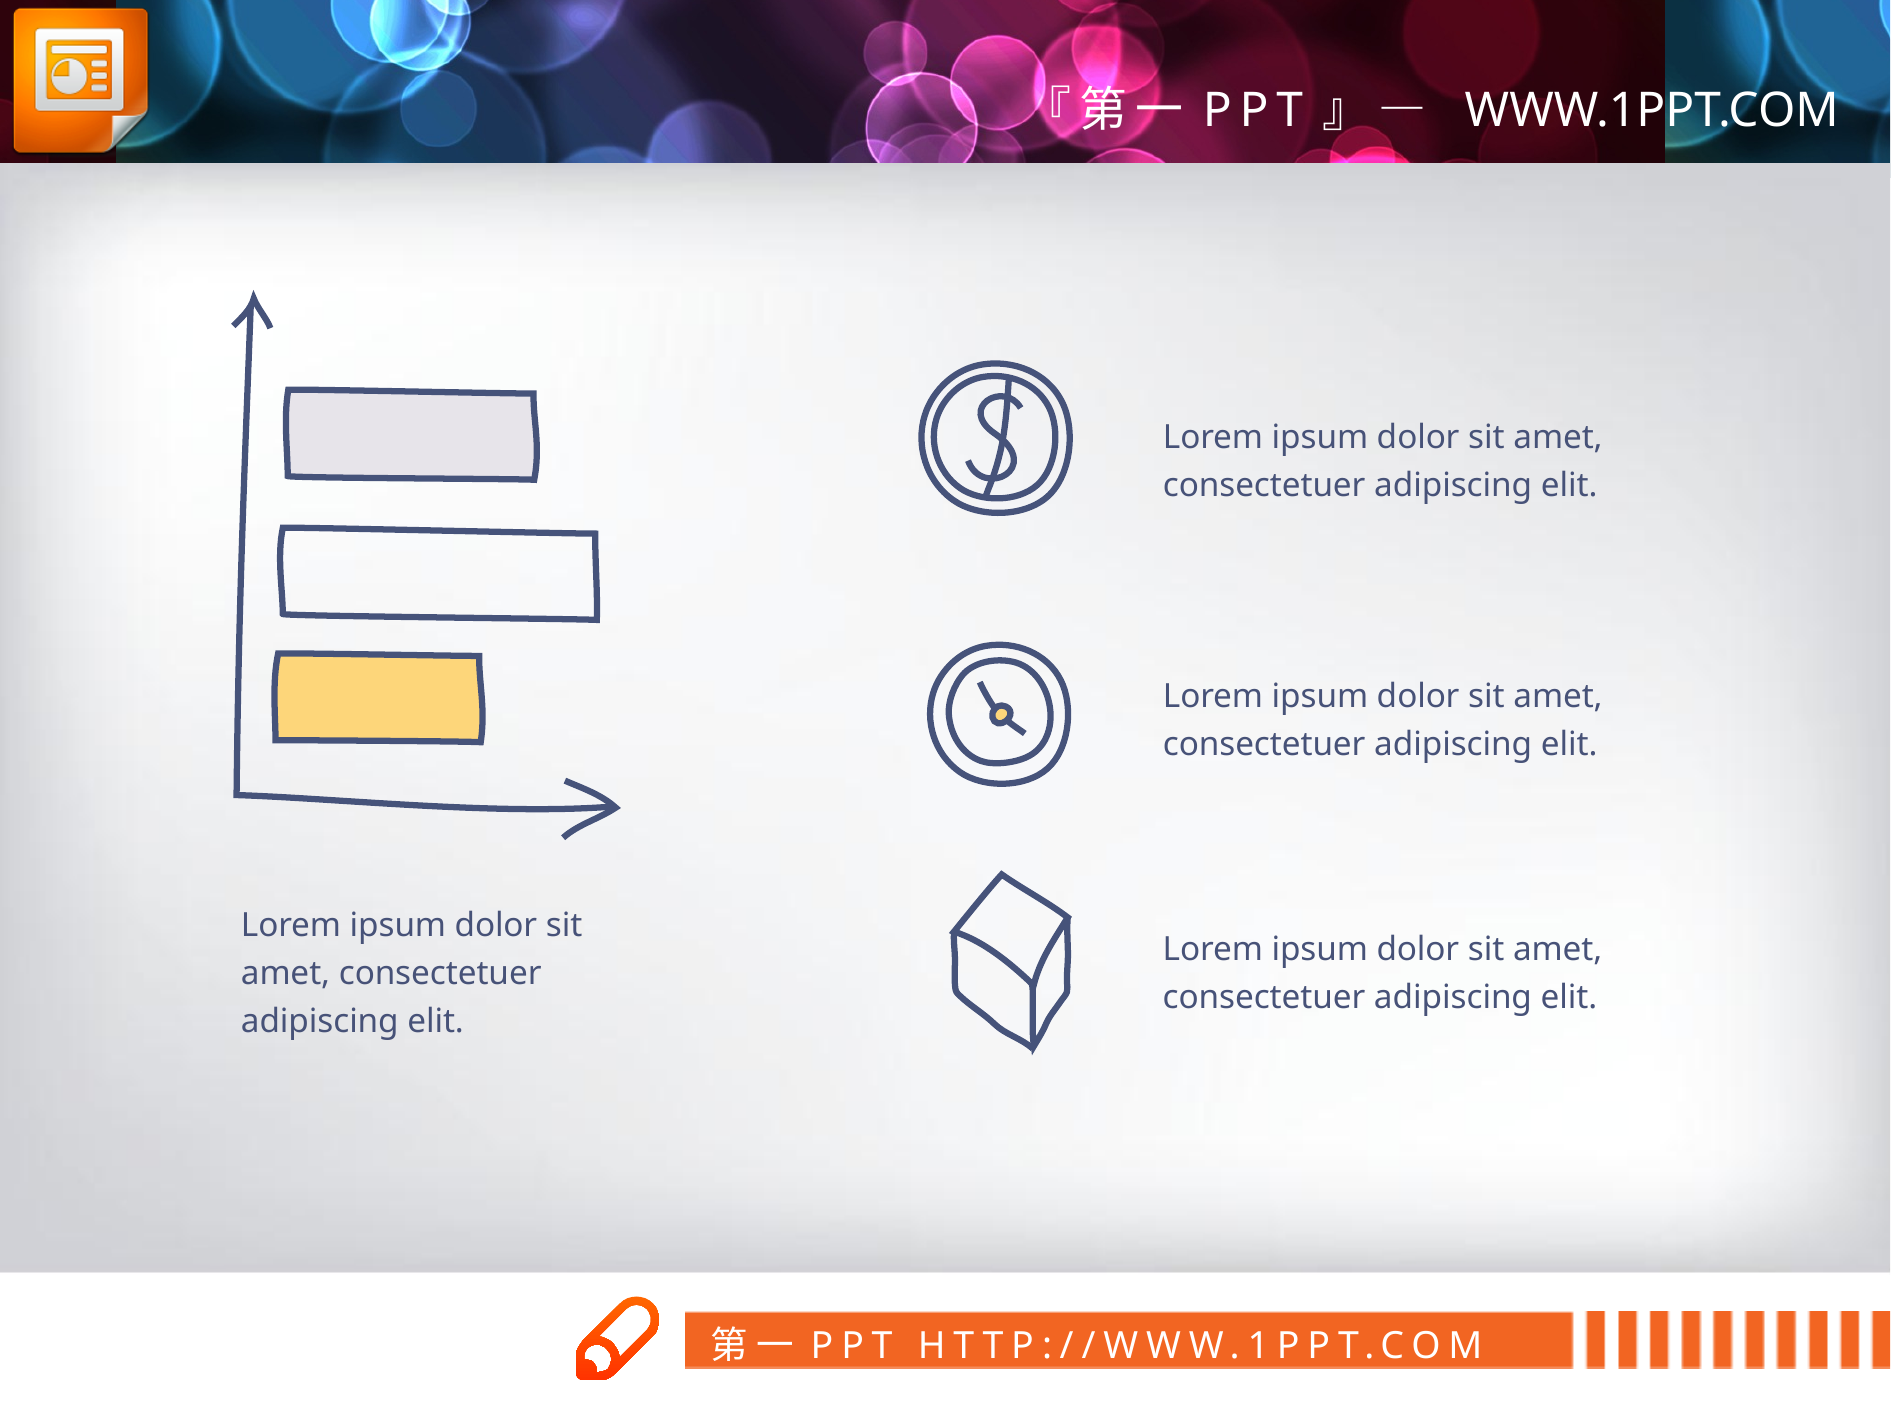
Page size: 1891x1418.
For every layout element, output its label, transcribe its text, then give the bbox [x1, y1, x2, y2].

text_box Lorem ipsum dolor sit amet, consectetuer adipiscing elit. [1156, 401, 1804, 510]
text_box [171, 354, 677, 786]
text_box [921, 363, 1070, 514]
text_box Lorem ipsum dolor sit amet, consectetuer adipiscing elit. [1156, 913, 1803, 1022]
text_box Lorem ipsum dolor sit amet, consectetuer adipiscing elit. [234, 889, 645, 1046]
picture [685, 1311, 1891, 1369]
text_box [929, 644, 1069, 784]
text_box Lorem ipsum dolor sit amet, consectetuer adipiscing elit. [1156, 660, 1804, 769]
picture [0, 0, 1891, 1275]
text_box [951, 875, 1070, 1047]
